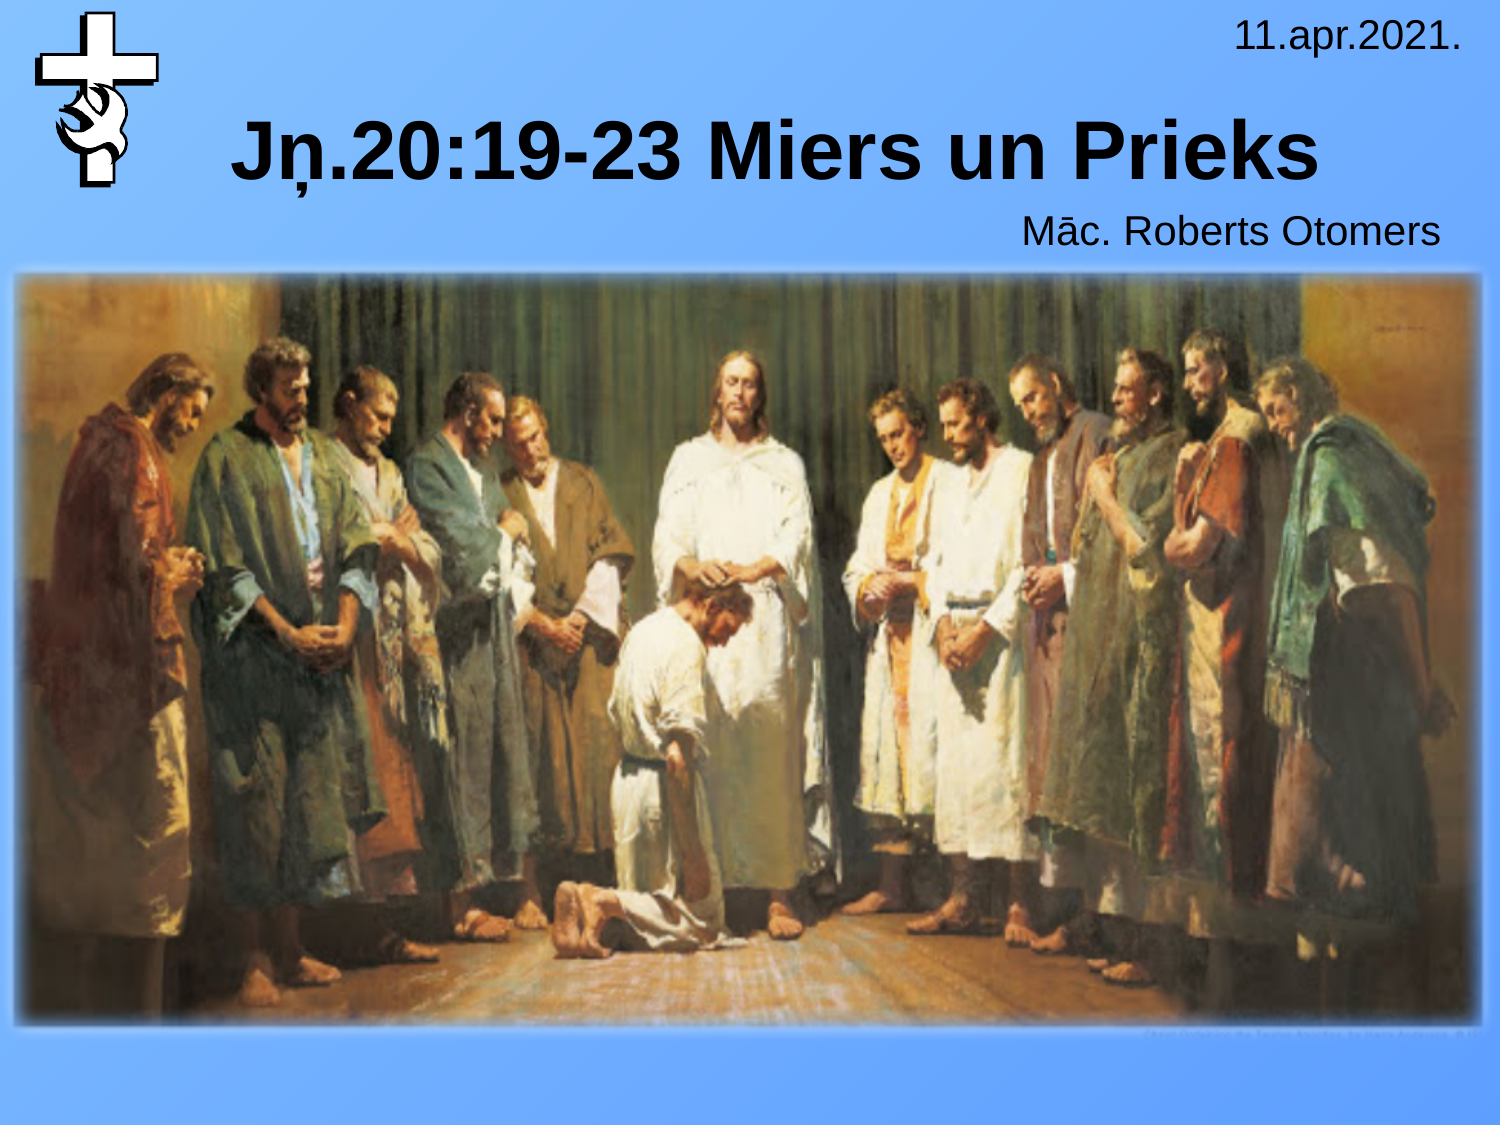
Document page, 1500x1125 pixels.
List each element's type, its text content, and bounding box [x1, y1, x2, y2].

text_box Māc. Roberts Otomers [974, 196, 1457, 256]
text_box 11.apr.2021. [1218, 0, 1500, 65]
title Jņ.20:19-23 Miers un Prieks [105, 58, 1447, 235]
picture [34, 11, 159, 188]
picture [0, 257, 1498, 1044]
